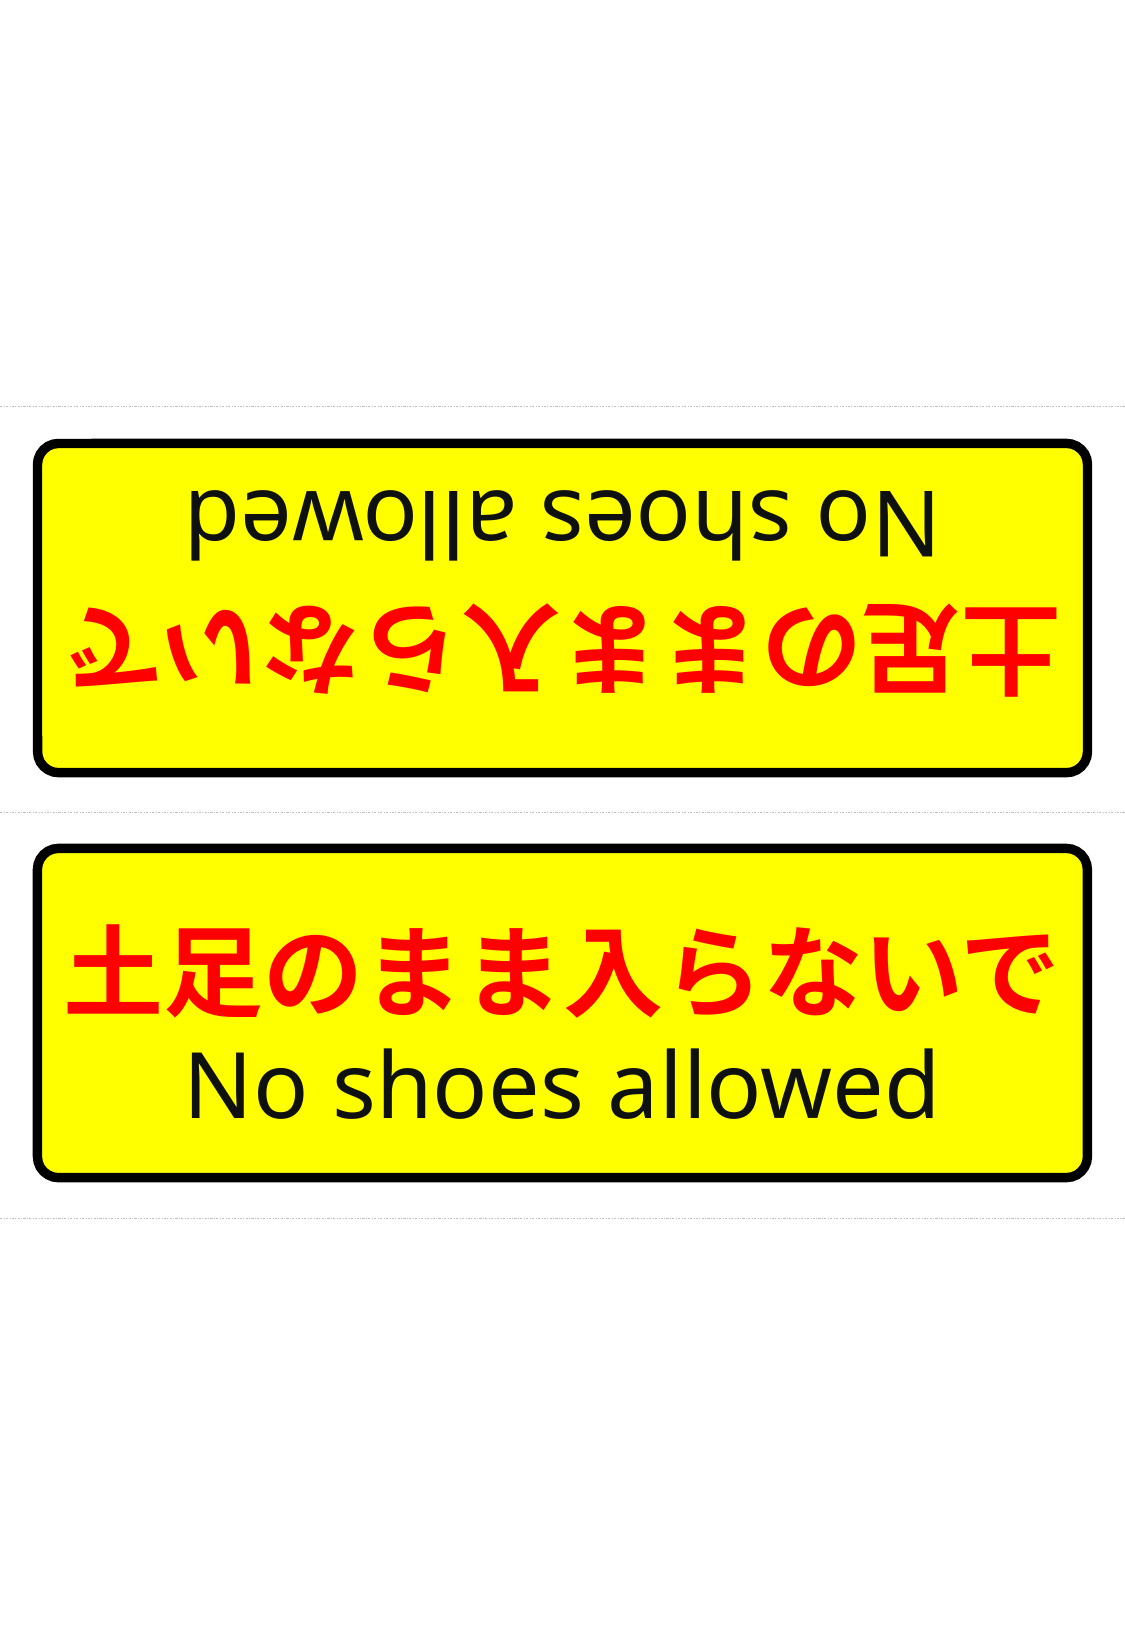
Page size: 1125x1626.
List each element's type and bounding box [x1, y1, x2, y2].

text_box [42, 464, 1083, 720]
text_box [42, 901, 1083, 1147]
text_box [36, 442, 1089, 774]
text_box [36, 847, 1089, 1179]
